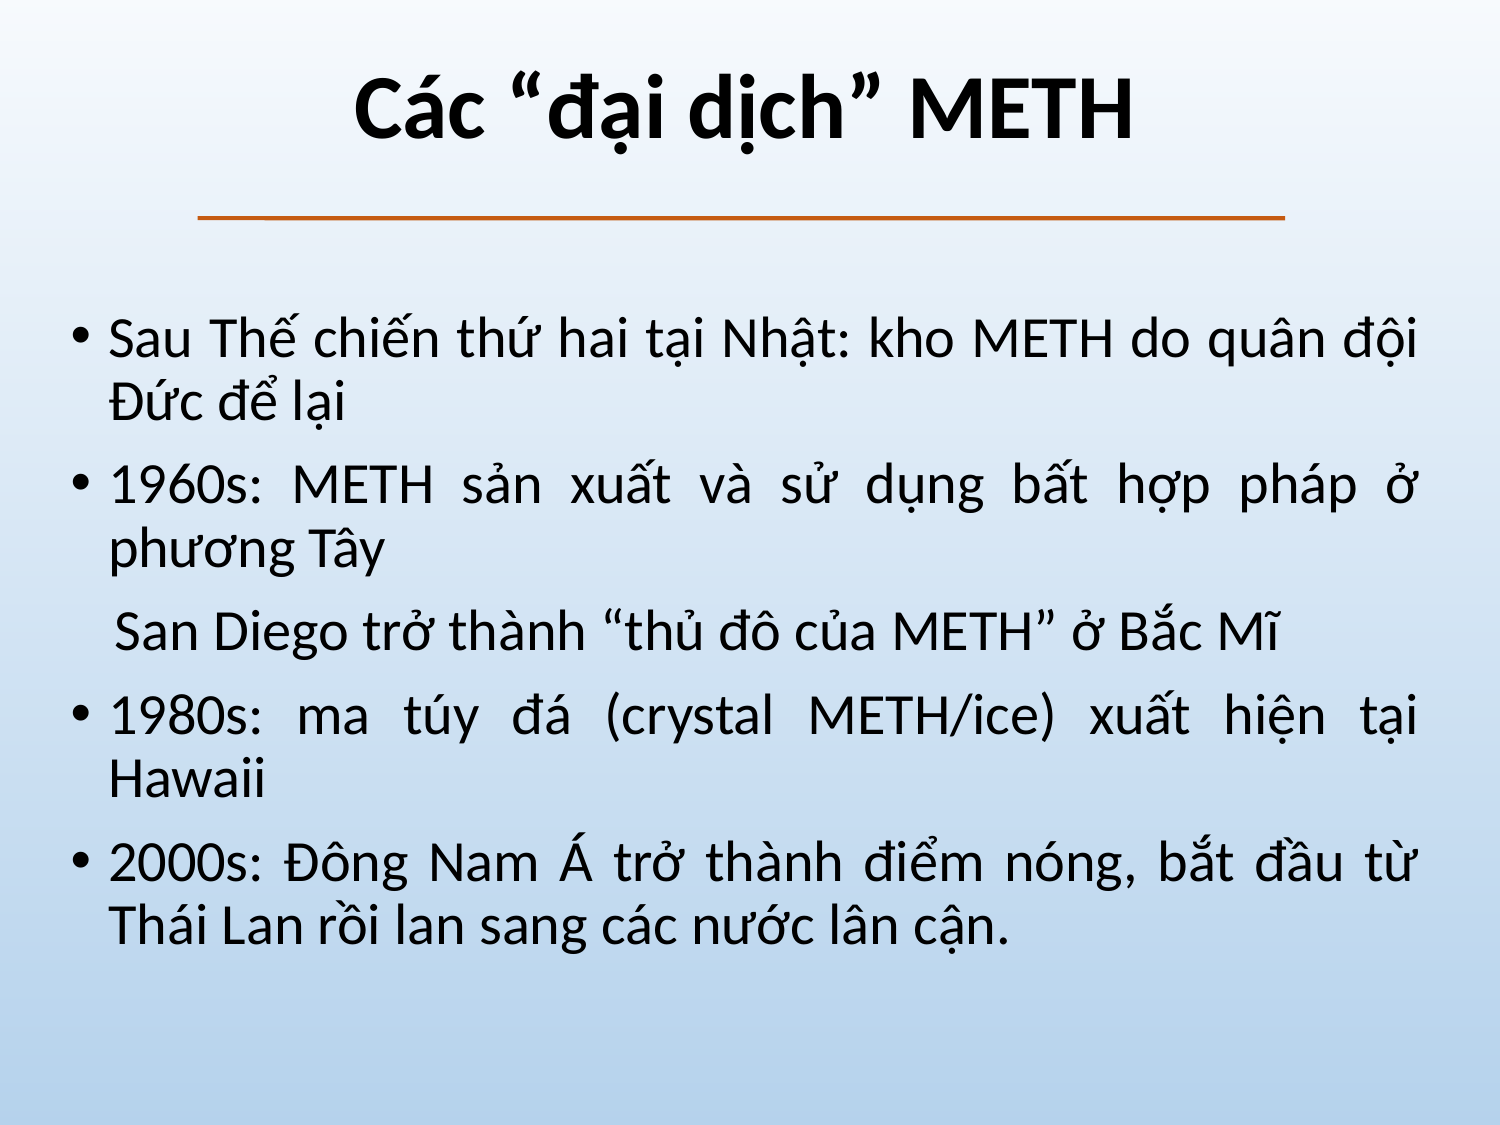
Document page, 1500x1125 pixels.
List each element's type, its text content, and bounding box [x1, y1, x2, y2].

list Sau Thế chiến thứ hai tại Nhật: kho METH do quân đội Đức để lại 1960s: METH sản xuất và sử dụng bất hợp pháp ở phương Tây San Diego trở thành “thủ đô của METH” ở Bắc Mĩ 1980s: ma túy đá (crystal METH/ice) xuất hiện tại Hawaii 2000s: Đông Nam Á trở thành điểm nóng, bắt đầu từ Thái Lan rồi lan sang các nước lân cận. [55, 299, 1436, 1014]
title Các “đại dịch” METH [55, 0, 1436, 219]
